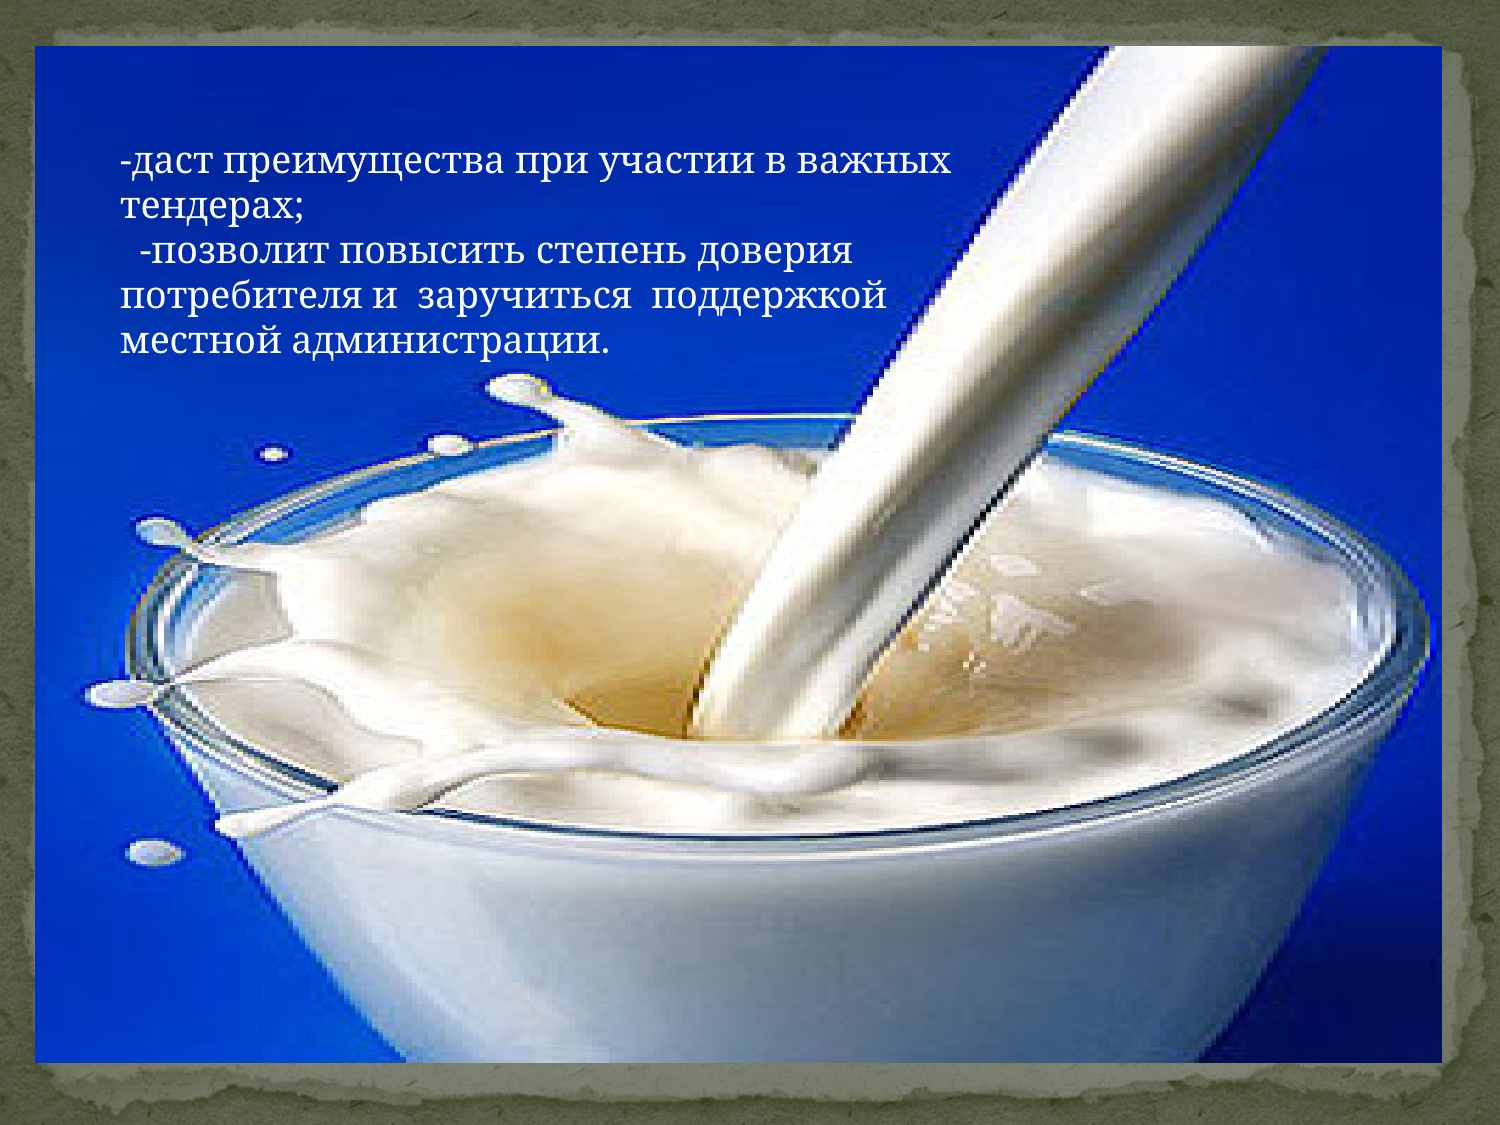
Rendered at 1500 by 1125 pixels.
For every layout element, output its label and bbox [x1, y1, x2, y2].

picture [35, 46, 1442, 1063]
